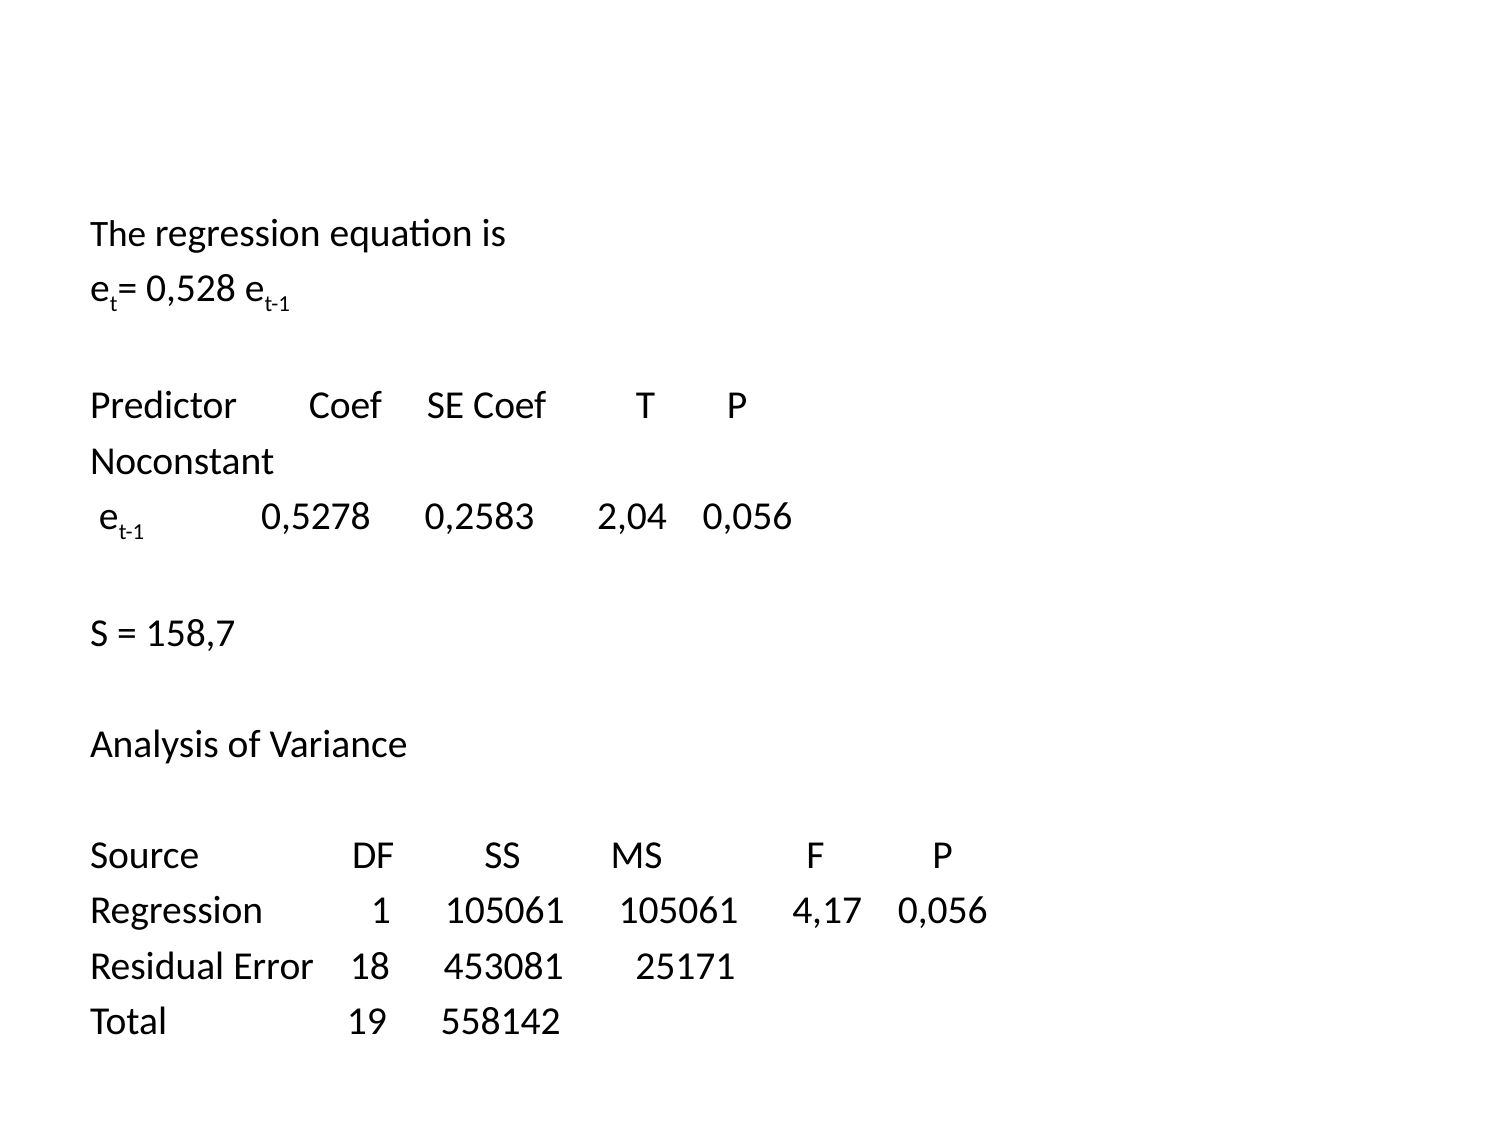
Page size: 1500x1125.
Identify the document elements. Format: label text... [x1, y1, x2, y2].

list The regression equation is et= 0,528 et-1 Predictor Coef SE Coef T P Noconstant et-1 0,5278 0,2583 2,04 0,056 S = 158,7 Analysis of Variance Source DF SS MS F P Regression 1 105061 105061 4,17 0,056 Residual Error 18 453081 25171 Total 19 558142 [75, 199, 1425, 1055]
